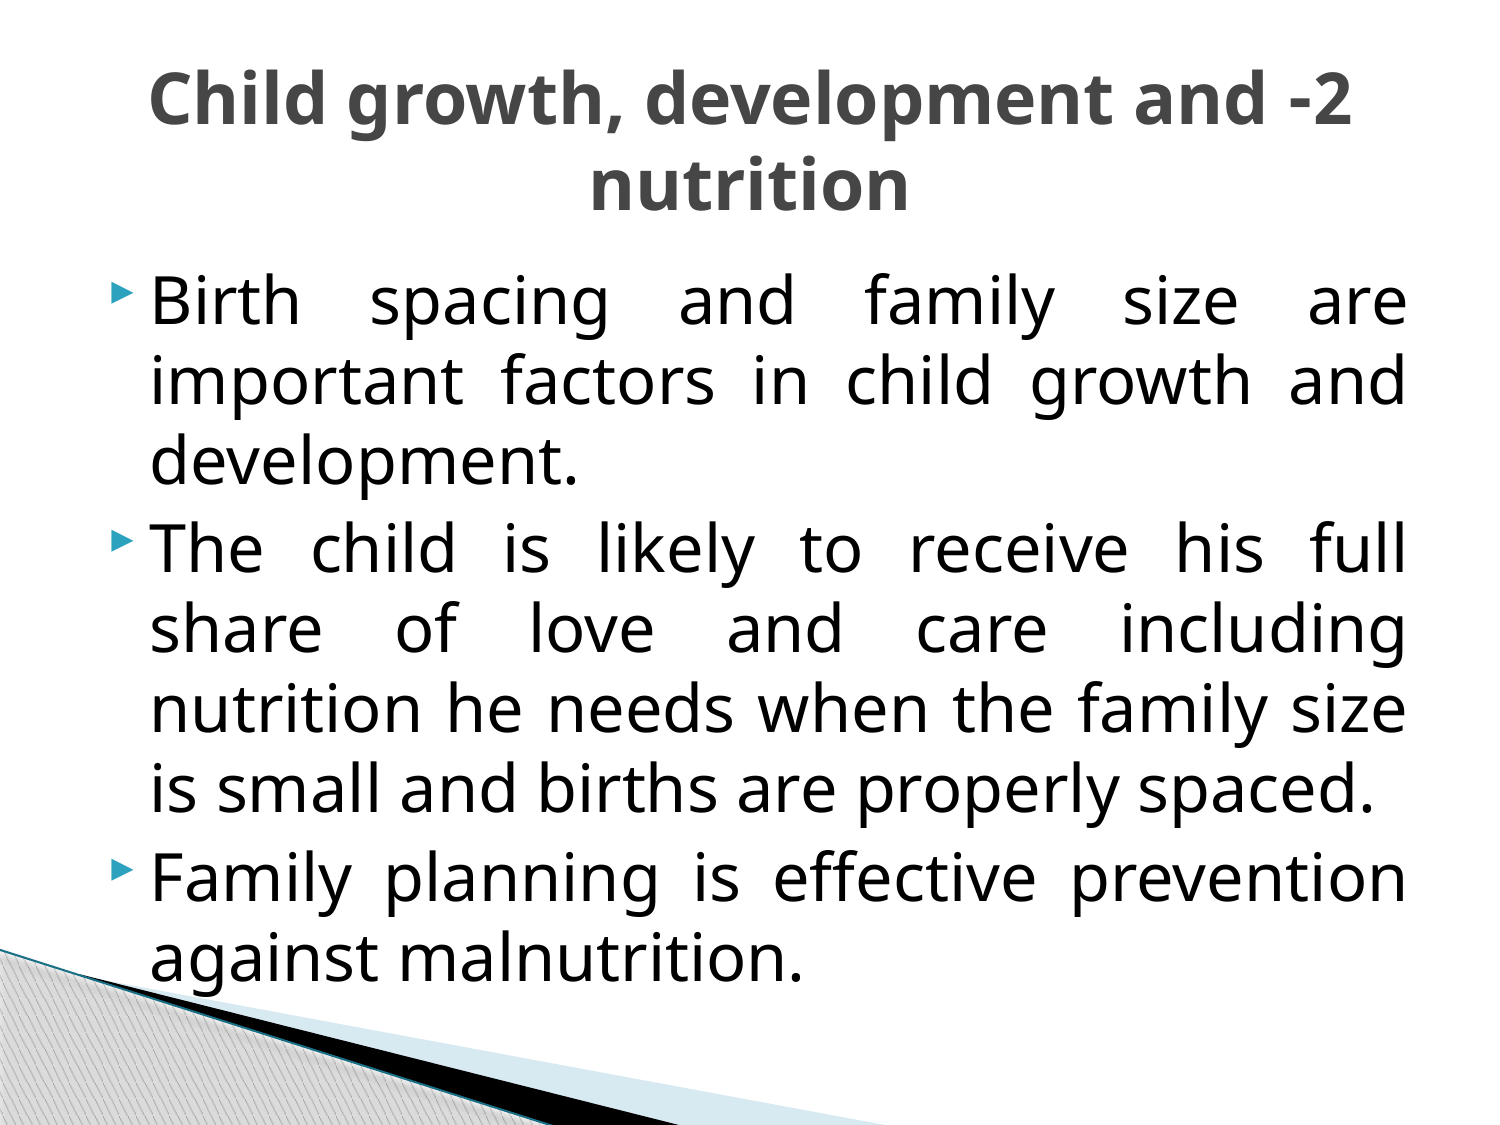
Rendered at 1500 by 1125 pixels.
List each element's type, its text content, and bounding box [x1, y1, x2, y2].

list Birth spacing and family size are important factors in child growth and development. The child is likely to receive his full share of love and care including nutrition he needs when the family size is small and births are properly spaced. Family planning is effective prevention against malnutrition. [75, 249, 1425, 1100]
title 2- Child growth, development and nutrition [75, 45, 1425, 233]
